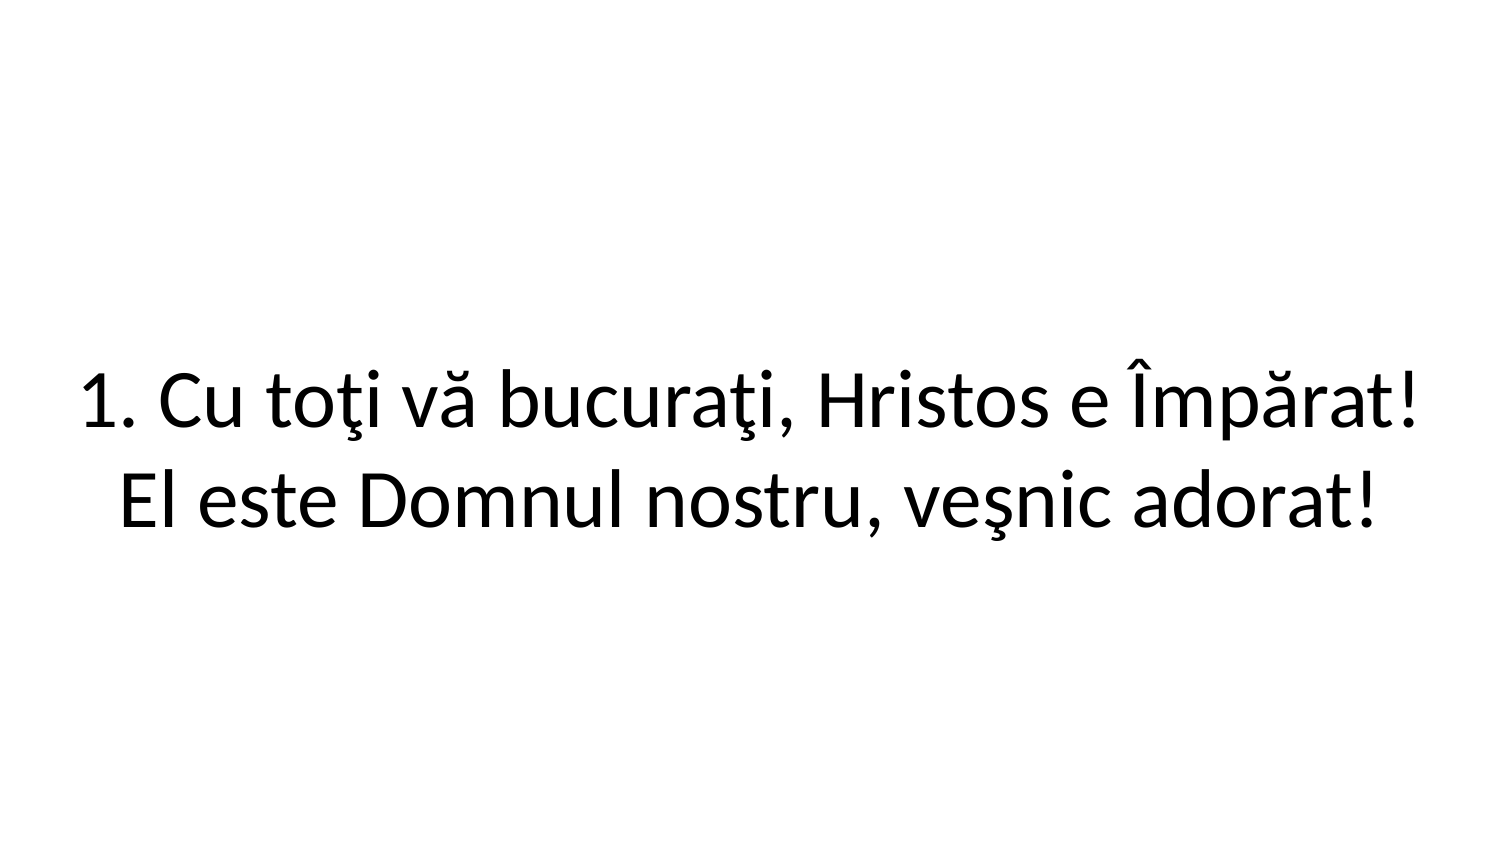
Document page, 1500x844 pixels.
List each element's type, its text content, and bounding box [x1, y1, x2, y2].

text_box 1. Cu toţi vă bucuraţi, Hristos e Împărat! El este Domnul nostru, veşnic adorat! [61, 292, 1439, 552]
